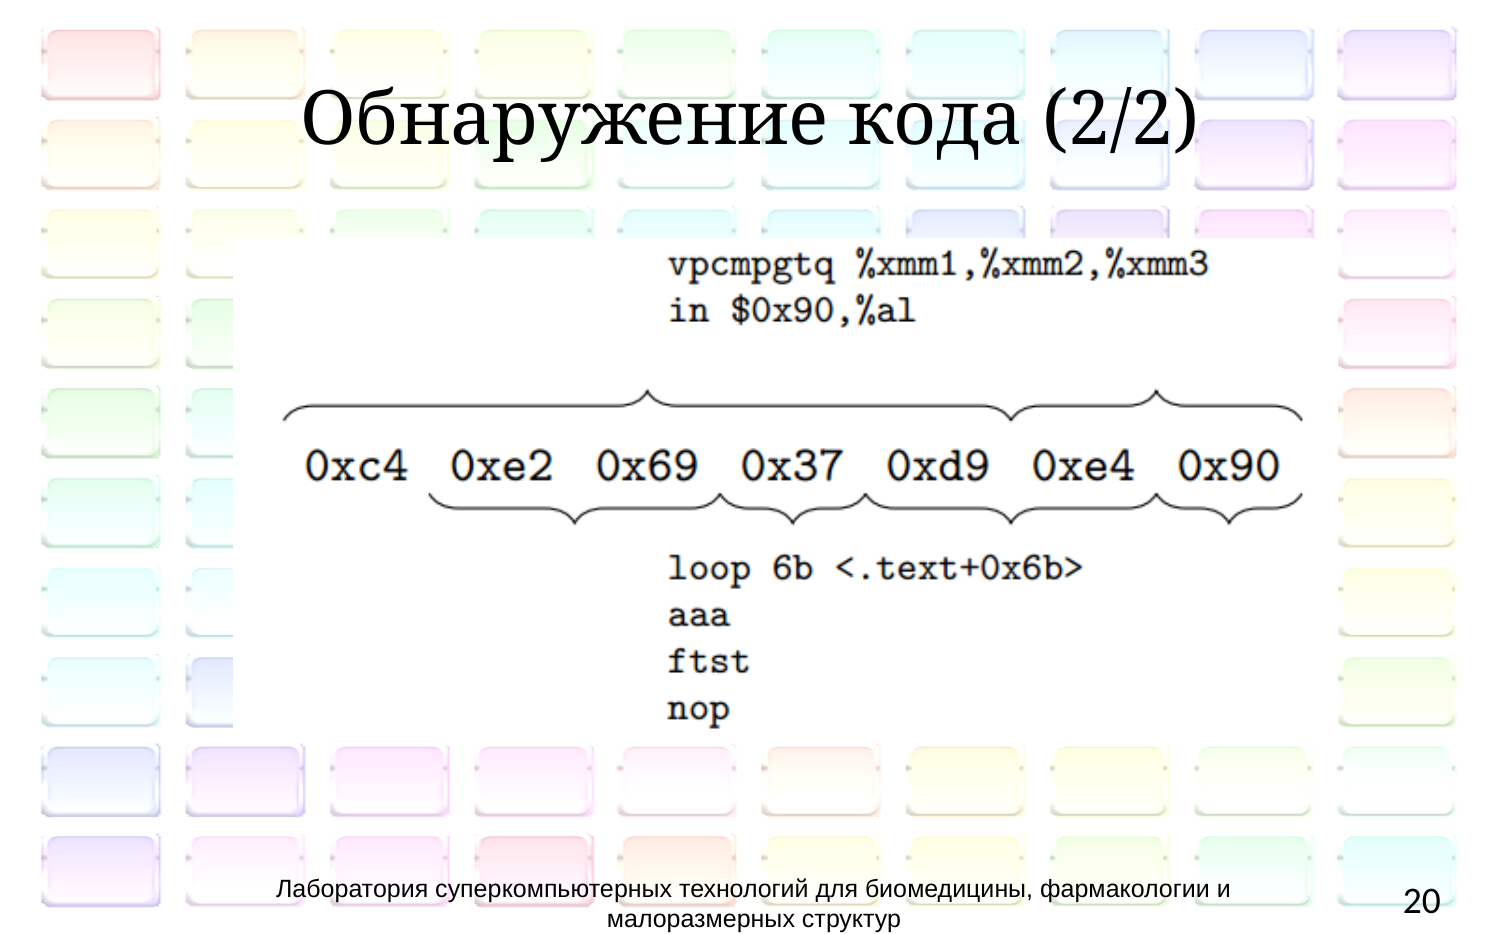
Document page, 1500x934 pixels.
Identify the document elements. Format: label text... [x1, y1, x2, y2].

text_box 20 [1387, 868, 1473, 918]
text_box Лаборатория суперкомпьютерных технологий для биомедицины, фармакологии и малоразмерных структур [171, 864, 1338, 915]
title Обнаружение кода (2/2) [75, 37, 1425, 193]
picture [0, 0, 1500, 934]
